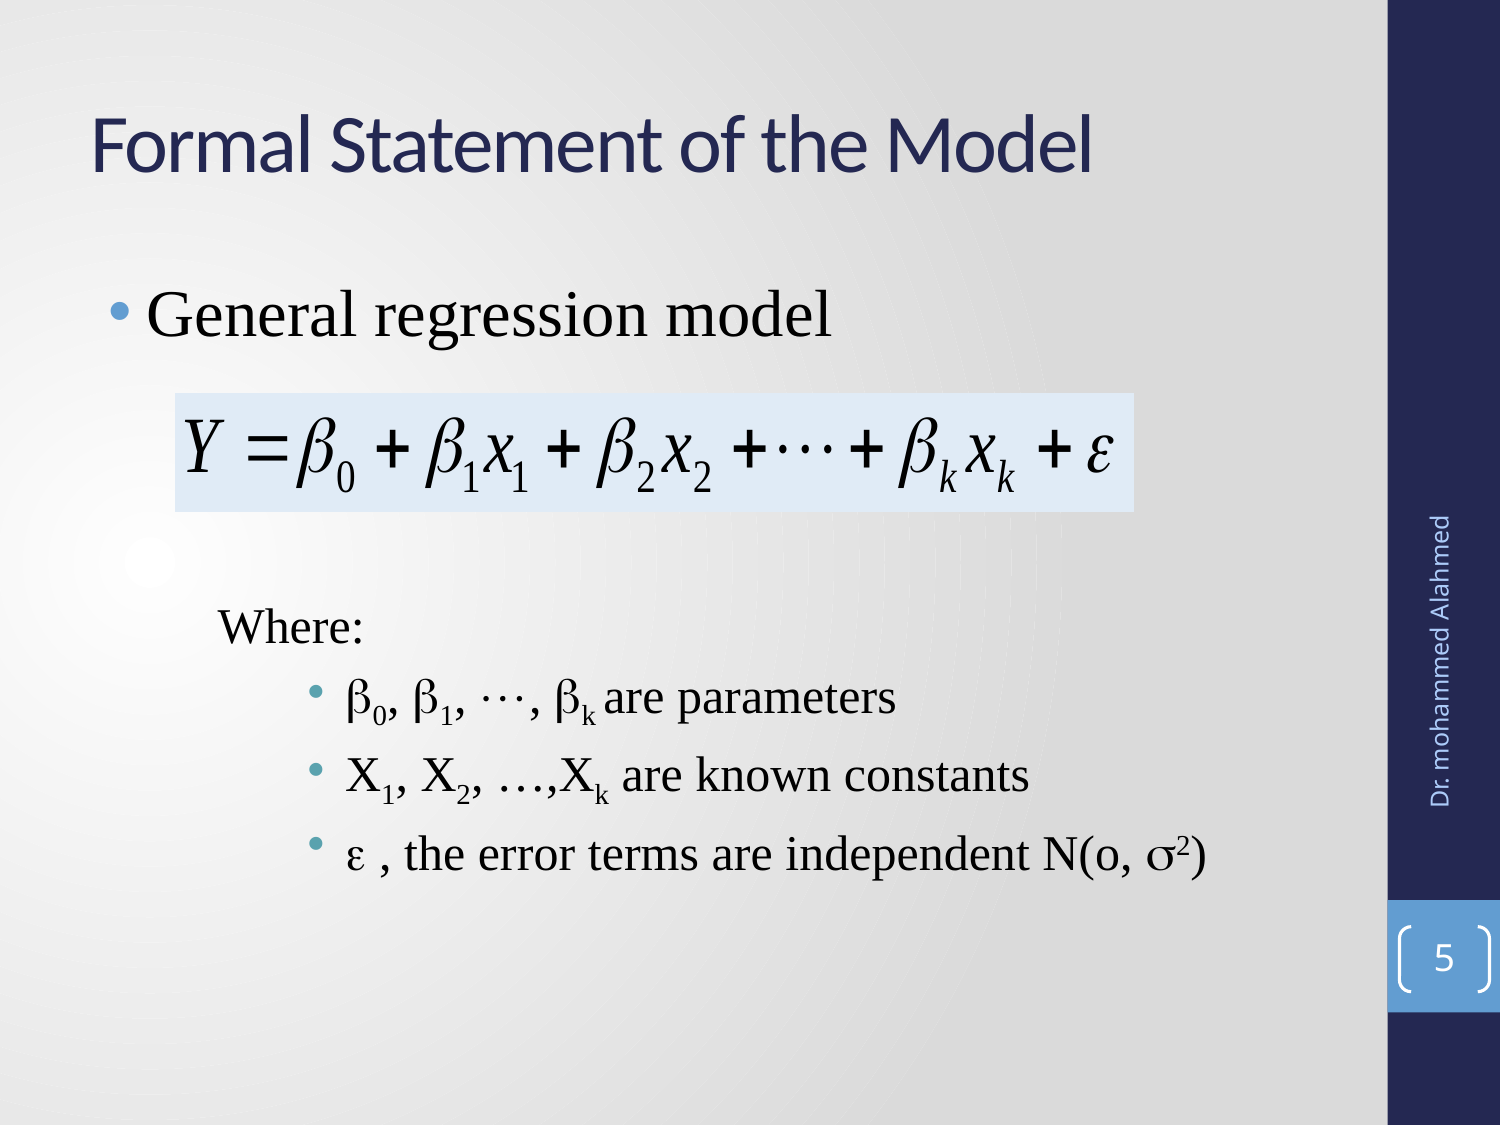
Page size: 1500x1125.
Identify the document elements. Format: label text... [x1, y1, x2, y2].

slide_number 5 [1397, 925, 1492, 994]
footer Dr. mohammed Alahmed [1408, 500, 1469, 889]
title Formal Statement of the Model [75, 45, 1325, 233]
list General regression model Where: 0, 1, , k are parameters X1, X2, …,Xk are known constants  , the error terms are independent N(o, 2) [75, 262, 1325, 1050]
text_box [174, 392, 1135, 513]
